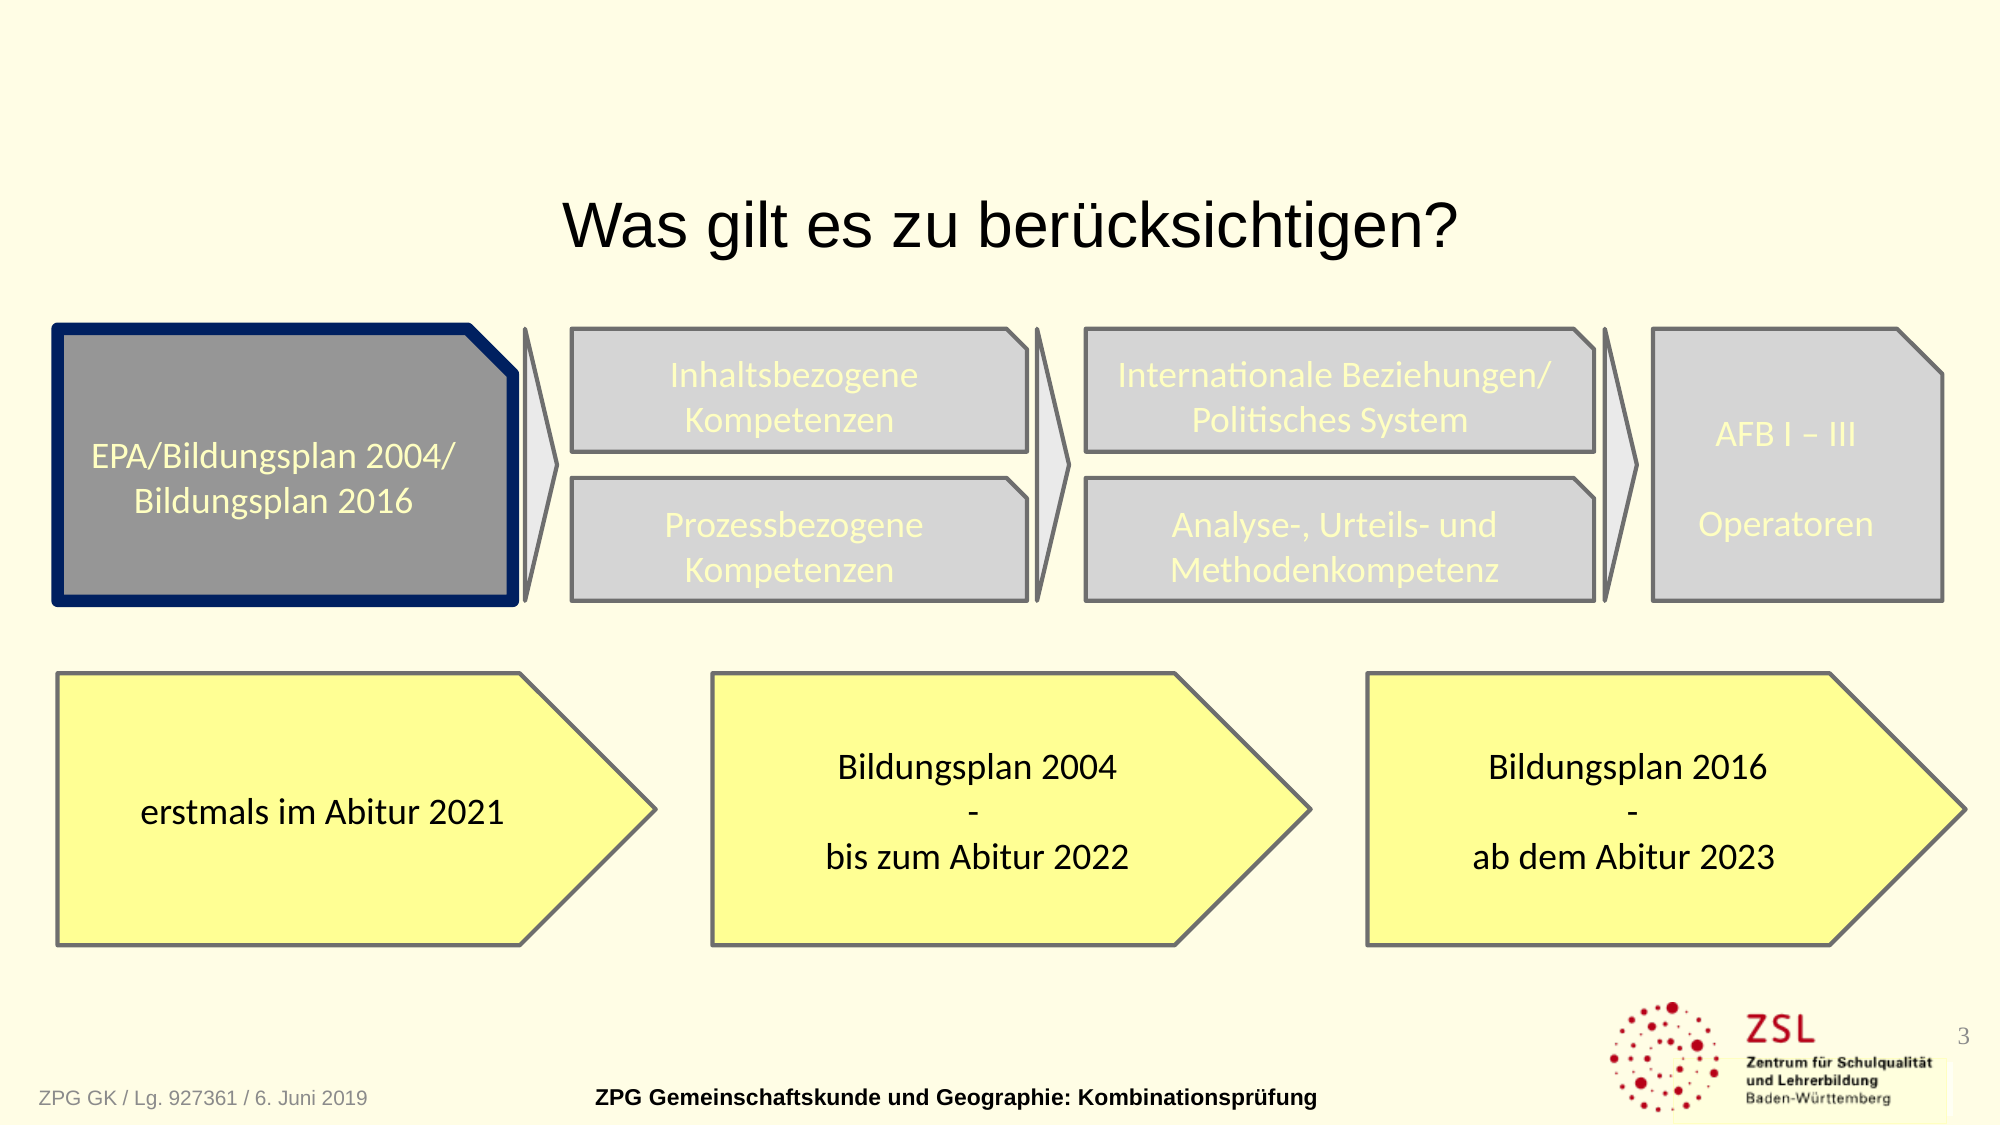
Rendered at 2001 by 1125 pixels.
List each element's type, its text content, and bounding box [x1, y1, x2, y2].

picture [1609, 1002, 1935, 1114]
text_box Inhaltsbezogene Kompetenzen [569, 326, 1030, 454]
slide_number 3 [1899, 1004, 1986, 1065]
text_box Bildungsplan 2004 - bis zum Abitur 2022 [710, 671, 1313, 948]
text_box Internationale Beziehungen/ Politisches System [1083, 326, 1597, 454]
text_box Analyse-, Urteils- und Methodenkompetenz [1083, 475, 1597, 603]
text_box Prozessbezogene Kompetenzen [569, 475, 1030, 603]
text_box Was gilt es zu berücksichtigen? [149, 175, 1875, 268]
text_box erstmals im Abitur 2021 [55, 671, 658, 948]
picture [1947, 1065, 1953, 1116]
text_box AFB I – III Operatoren [1650, 326, 1945, 603]
text_box Bildungsplan 2016 - ab dem Abitur 2023 [1365, 671, 1968, 948]
text_box EPA/Bildungsplan 2004/ Bildungsplan 2016 [55, 326, 515, 603]
text_box [1602, 326, 1639, 603]
text_box ZPG GK / Lg. 927361 / 6. Juni 2019 [23, 1066, 843, 1125]
text_box [522, 326, 560, 603]
text_box [1034, 326, 1072, 603]
